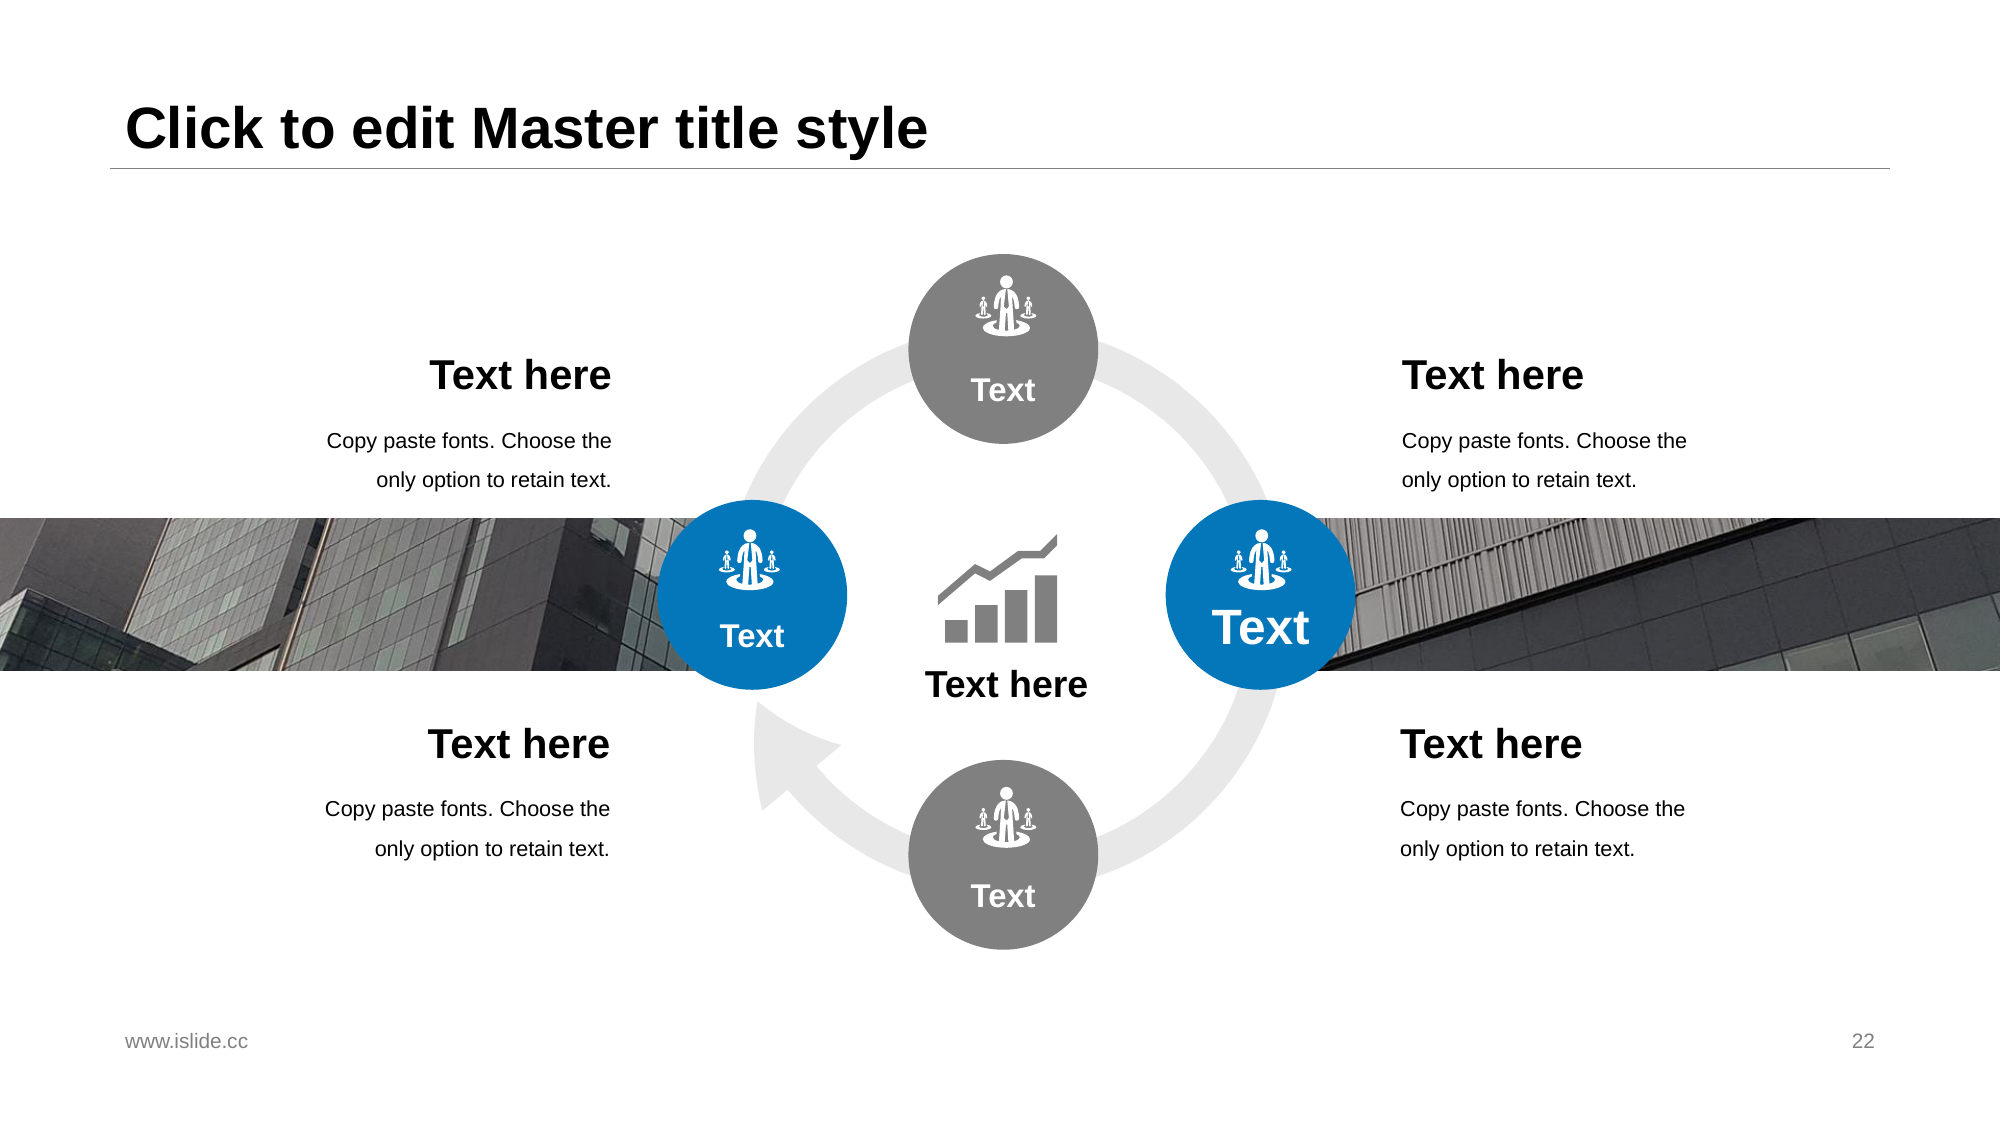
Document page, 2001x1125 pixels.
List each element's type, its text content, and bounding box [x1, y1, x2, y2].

slide_number 22 [1412, 1023, 1890, 1058]
footer www.islide.cc [109, 1023, 790, 1058]
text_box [0, 254, 2000, 950]
title Click to edit Master title style [109, 0, 1890, 169]
